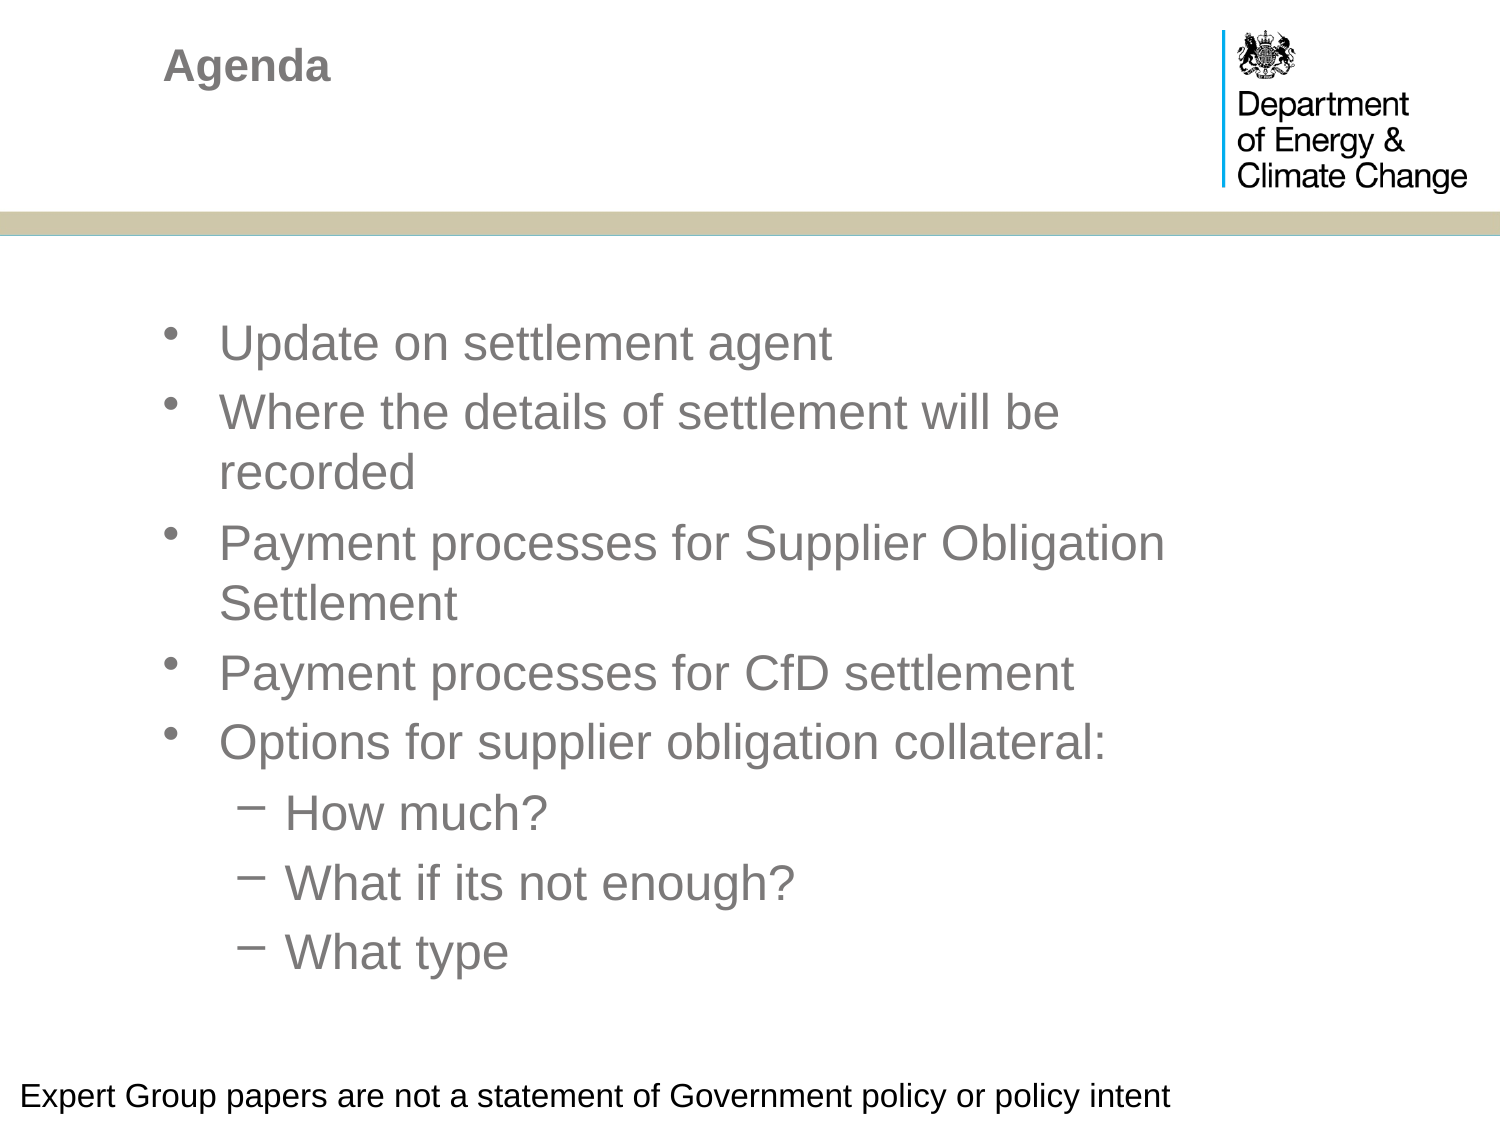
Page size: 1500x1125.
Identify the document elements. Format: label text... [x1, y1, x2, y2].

picture [0, 208, 1500, 236]
text_box Expert Group papers are not a statement of Government policy or policy intent [4, 1067, 1500, 1122]
title Agenda [147, 27, 1034, 112]
list Update on settlement agent Where the details of settlement will be recorded Payment processes for Supplier Obligation Settlement Payment processes for CfD settlement Options for supplier obligation collateral: How much? What if its not enough? What type [147, 302, 1234, 1036]
picture [1222, 30, 1467, 194]
